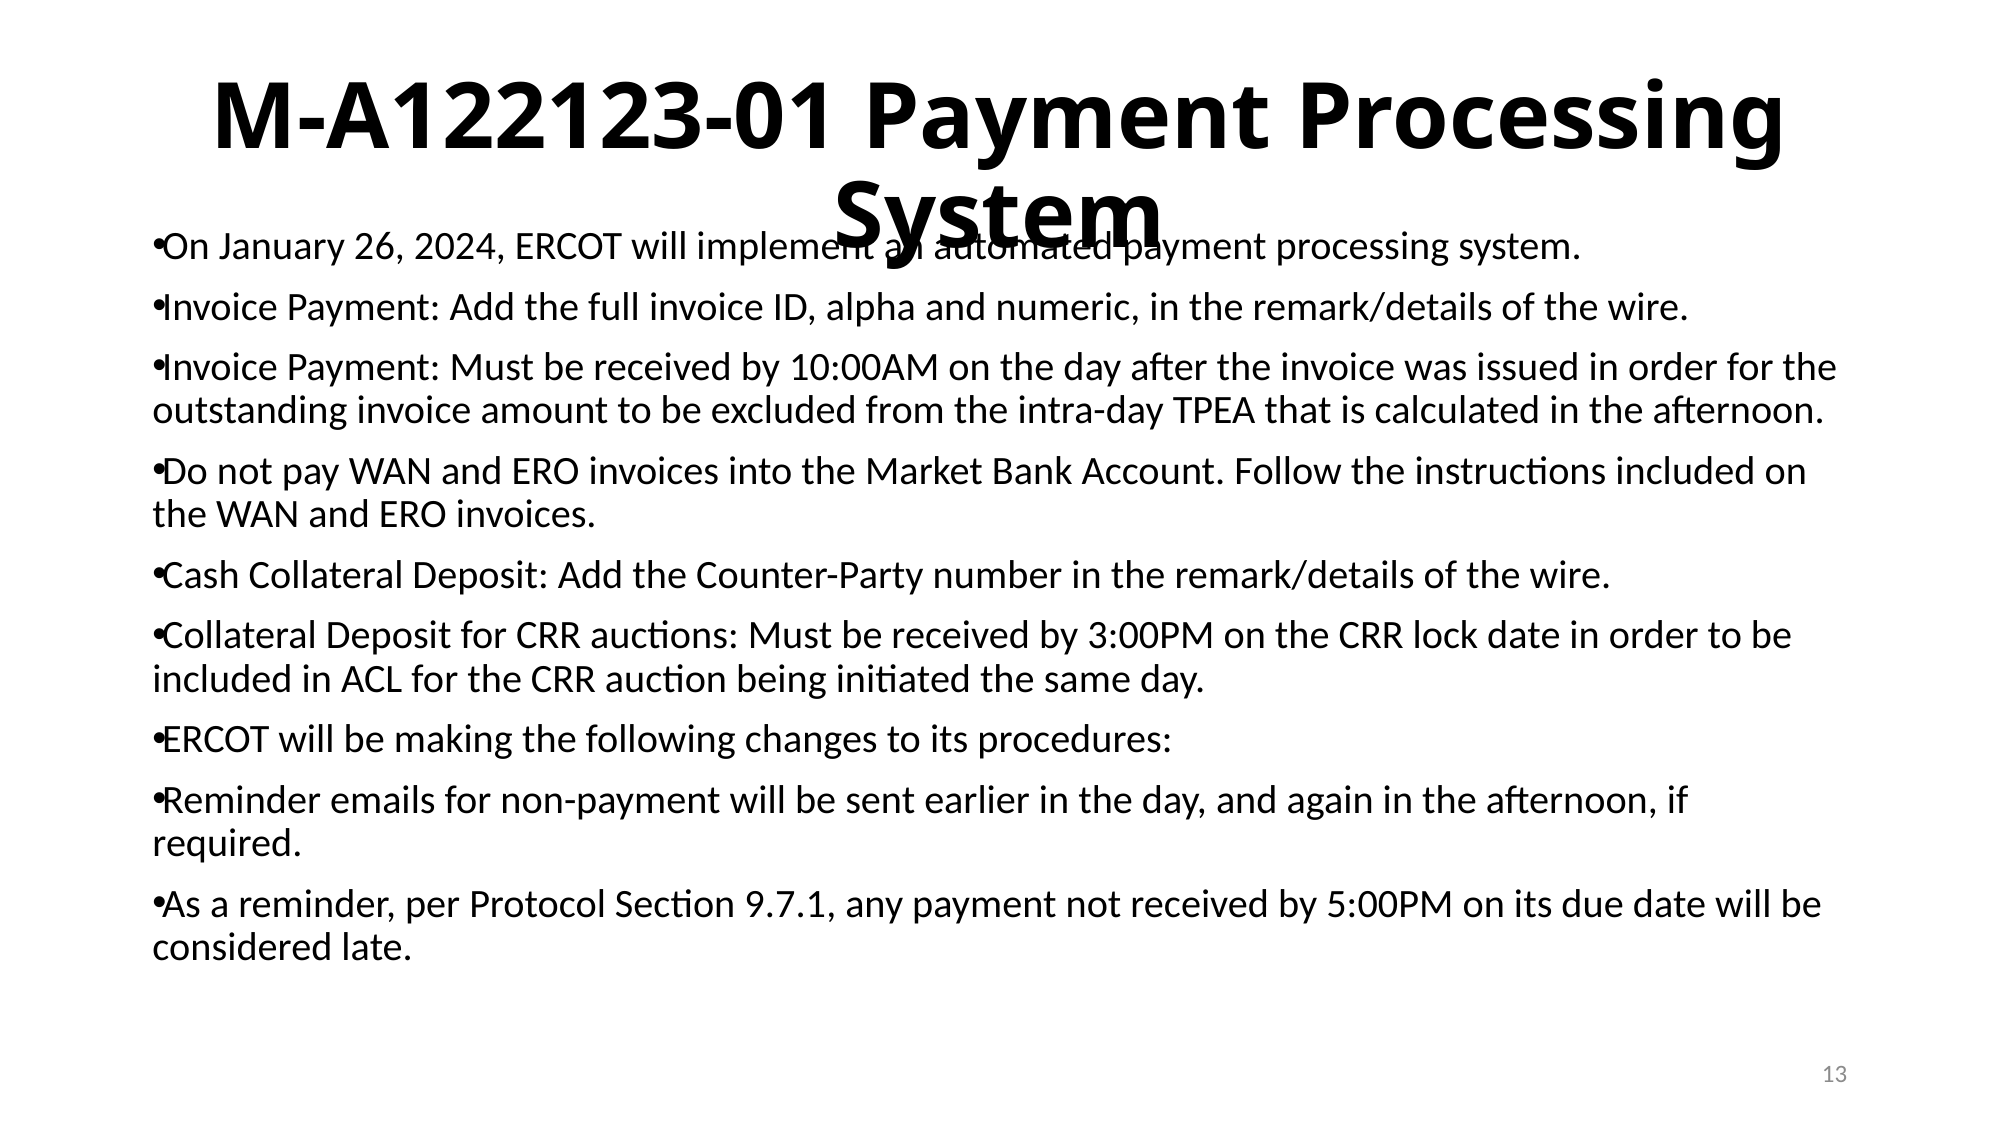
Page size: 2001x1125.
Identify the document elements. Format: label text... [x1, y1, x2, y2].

slide_number 13 [1412, 1042, 1863, 1103]
title M-A122123-01 Payment Processing System [137, 59, 1863, 217]
list On January 26, 2024, ERCOT will implement an automated payment processing system. Invoice Payment: Add the full invoice ID, alpha and numeric, in the remark/details of the wire. Invoice Payment: Must be received by 10:00AM on the day after the invoice was issued in order for the outstanding invoice amount to be excluded from the intra-day TPEA that is calculated in the afternoon. Do not pay WAN and ERO invoices into the Market Bank Account. Follow the instructions included on the WAN and ERO invoices. Cash Collateral Deposit: Add the Counter-Party number in the remark/details of the wire. Collateral Deposit for CRR auctions: Must be received by 3:00PM on the CRR lock date in order to be included in ACL for the CRR auction being initiated the same day. ERCOT will be making the following changes to its procedures: Reminder emails for non-payment will be sent earlier in the day, and again in the afternoon, if required. As a reminder, per Protocol Section 9.7.1, any payment not received by 5:00PM on its due date will be considered late. [137, 217, 1863, 1027]
